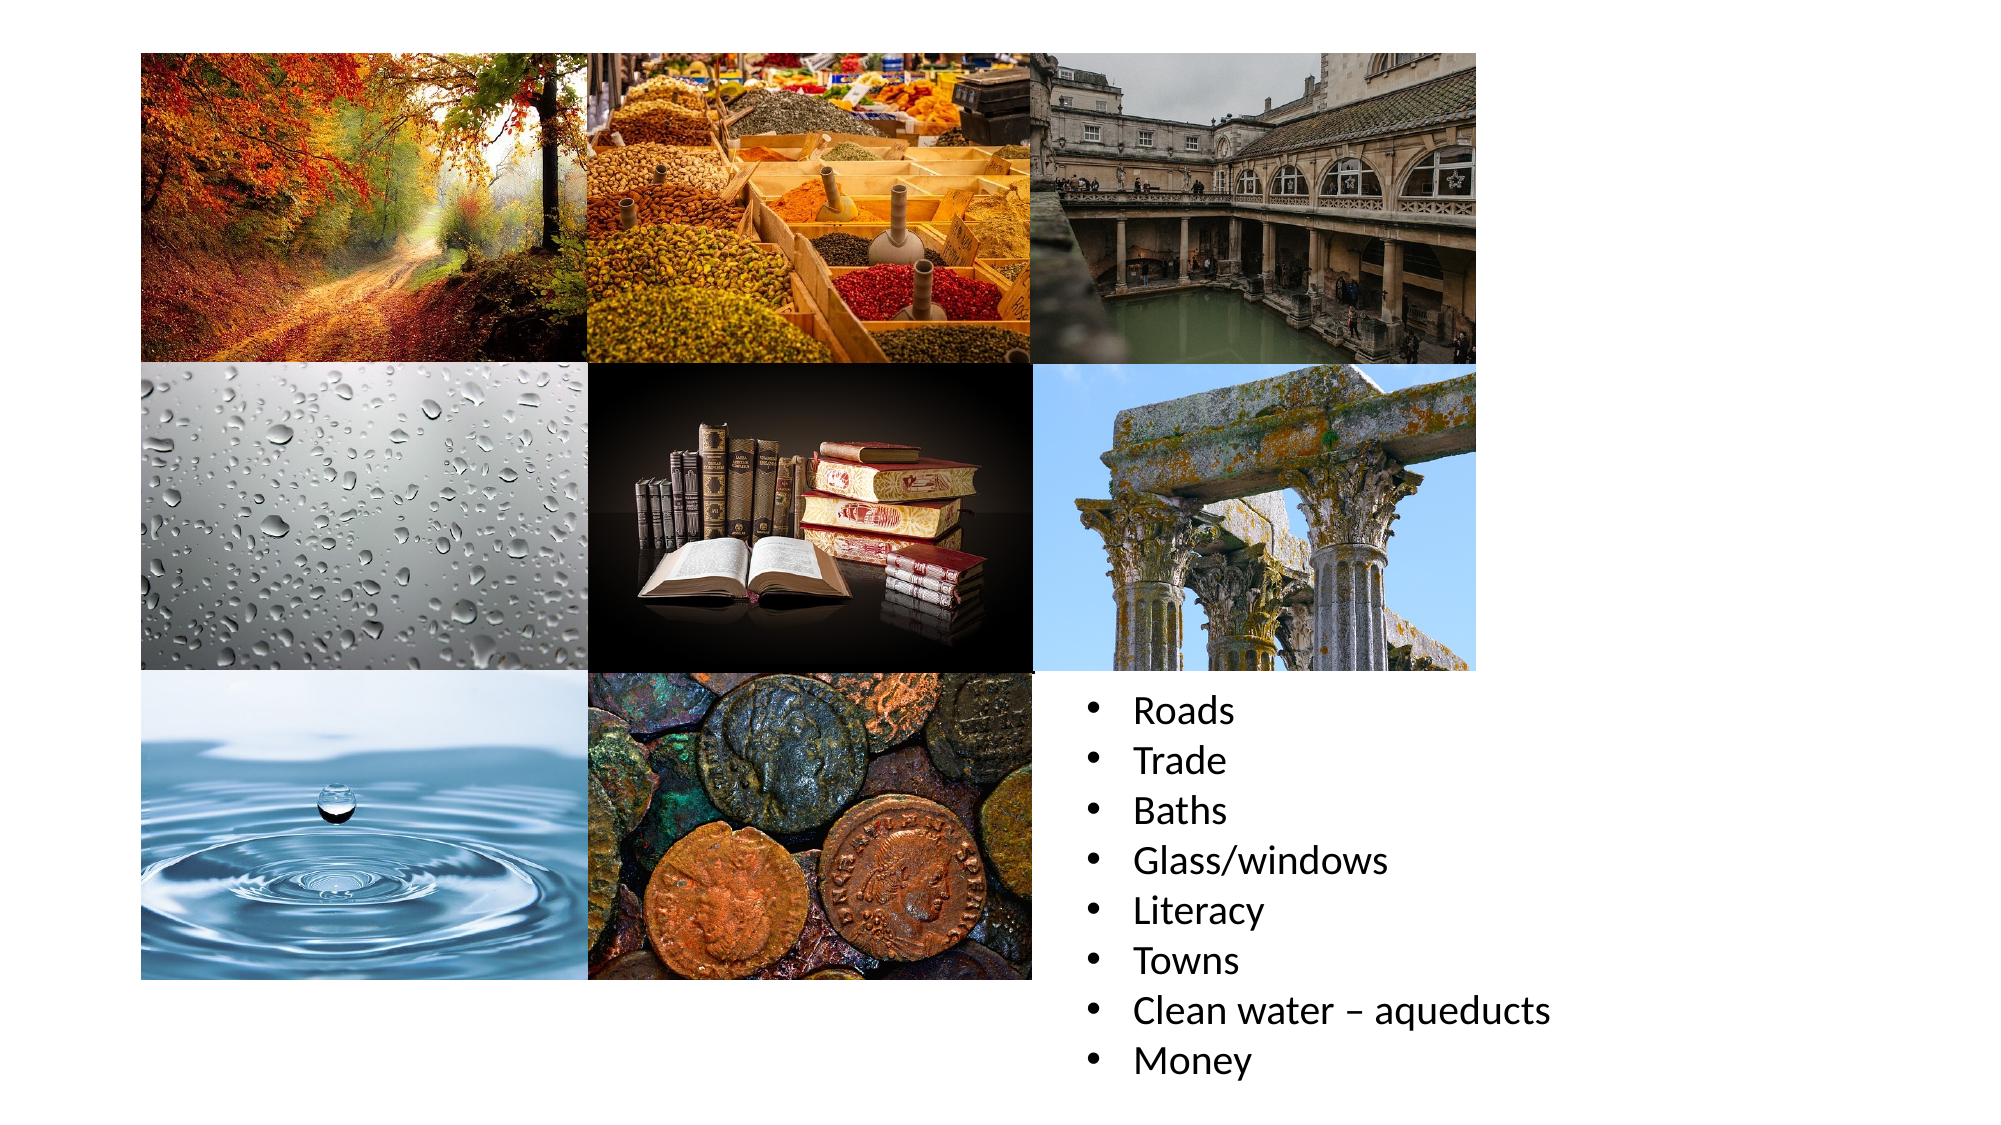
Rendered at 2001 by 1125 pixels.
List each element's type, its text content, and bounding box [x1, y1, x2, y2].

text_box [141, 53, 1476, 980]
text_box Roads Trade Baths Glass/windows Literacy Towns Clean water – aqueducts Money [1071, 675, 1663, 1091]
